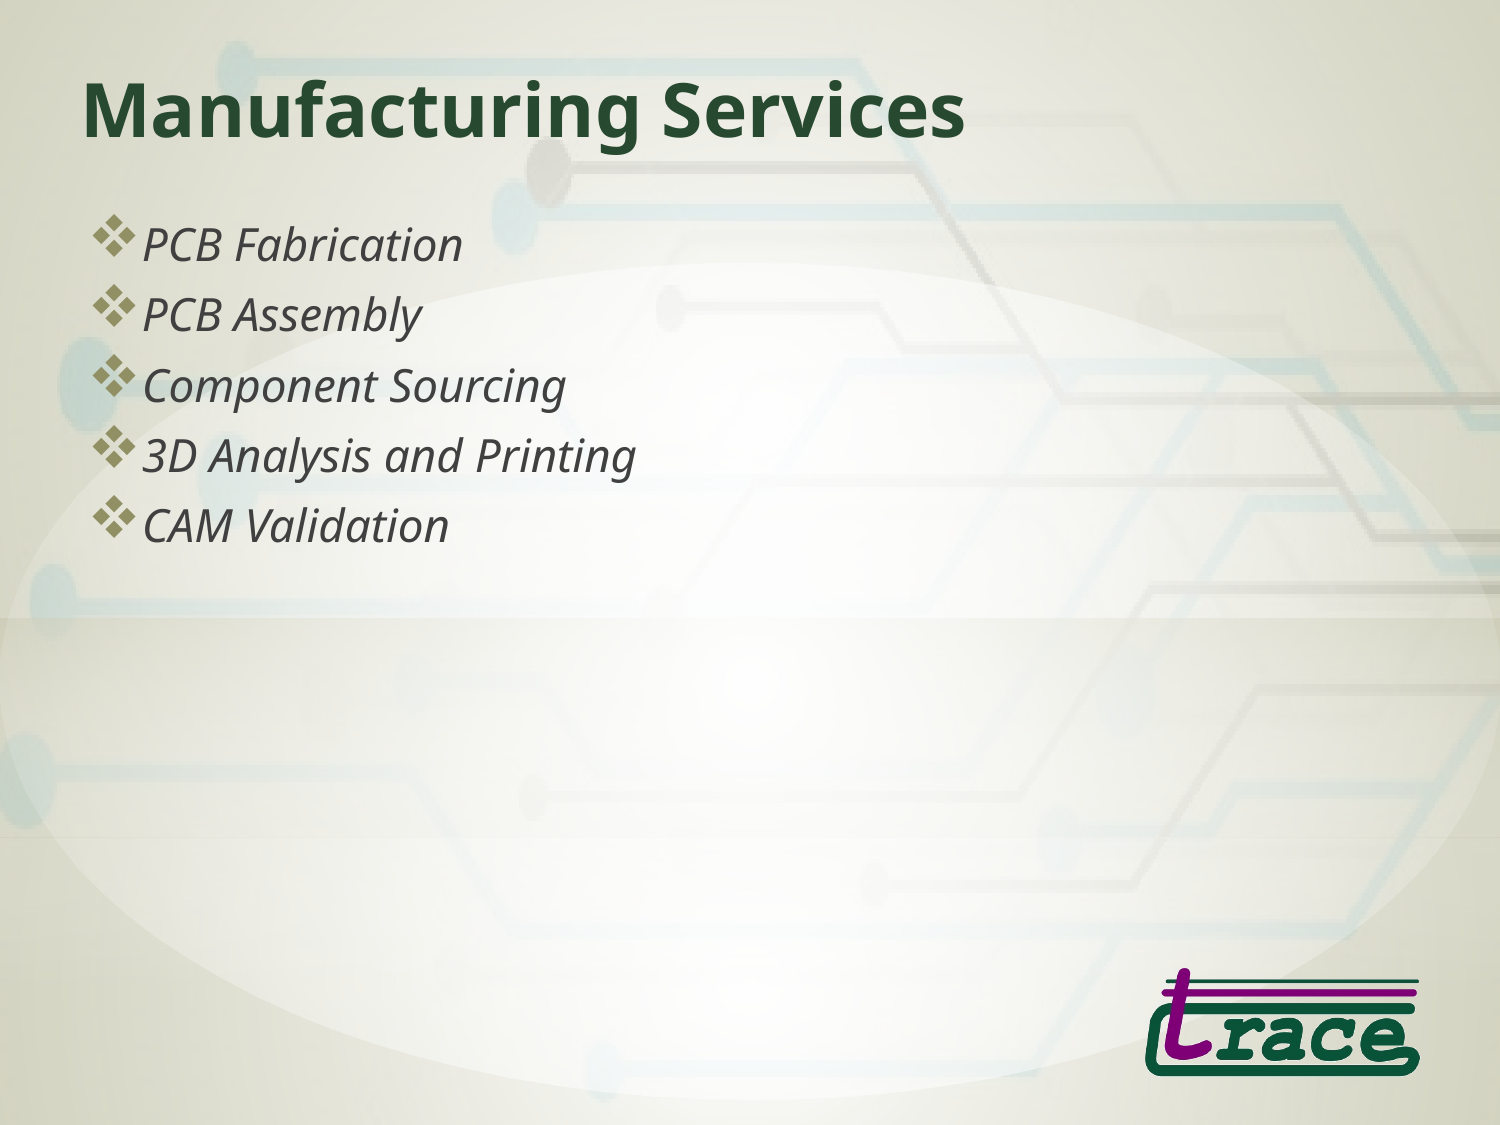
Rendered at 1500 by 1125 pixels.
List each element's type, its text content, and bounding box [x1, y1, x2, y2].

picture [1139, 924, 1423, 1125]
list PCB Fabrication PCB Assembly Component Sourcing 3D Analysis and Printing CAM Validation [64, 208, 1115, 779]
title Manufacturing Services [64, 54, 1211, 243]
